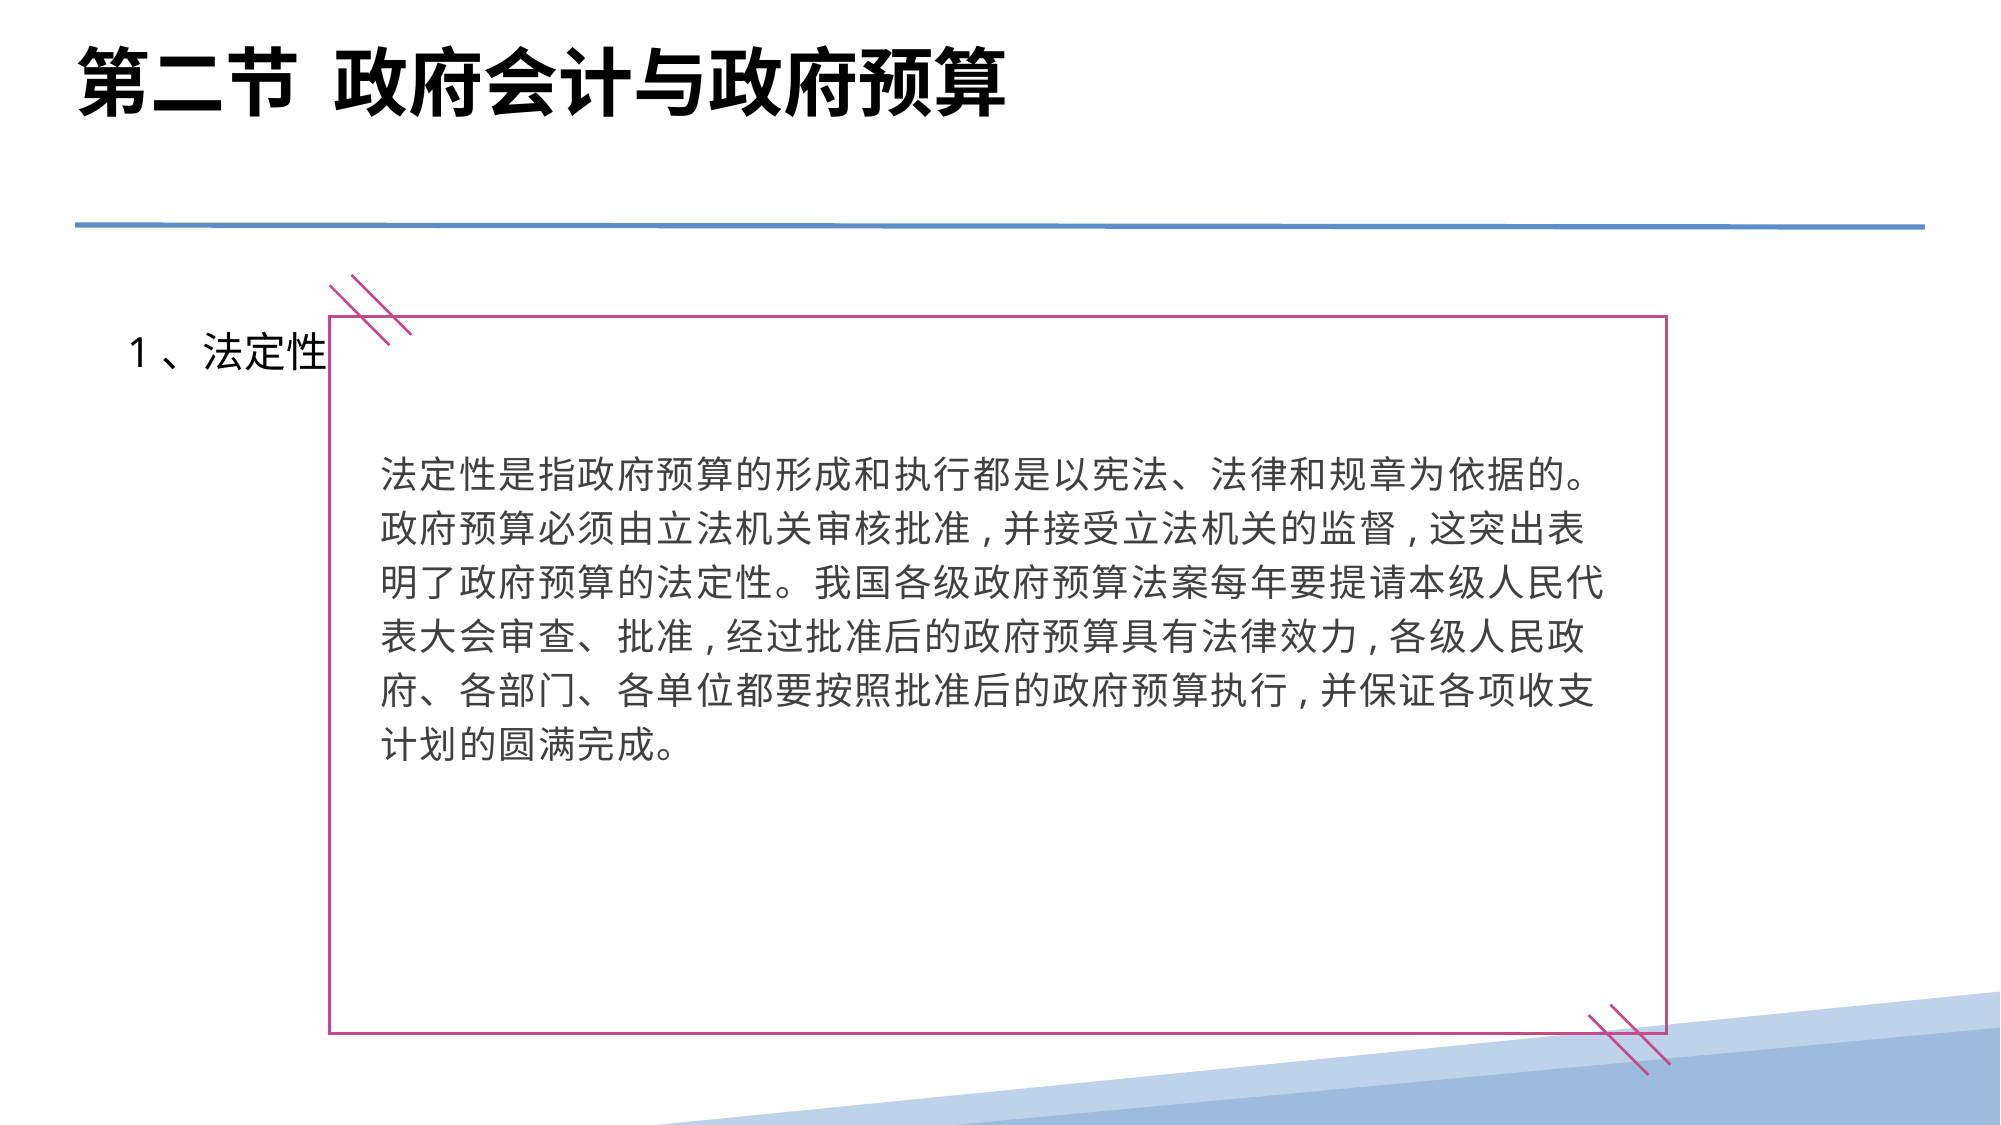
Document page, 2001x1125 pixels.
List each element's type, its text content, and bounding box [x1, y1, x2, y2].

text_box [328, 316, 1668, 1034]
text_box 1、法定性 [127, 315, 329, 389]
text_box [351, 274, 412, 335]
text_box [656, 991, 2000, 1125]
text_box 第二节 政府会计与政府预算 [75, 24, 1925, 125]
text_box 1、法定性 [412, 315, 1925, 389]
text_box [329, 285, 390, 346]
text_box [74, 224, 1925, 228]
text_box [1610, 1004, 1671, 1065]
text_box 法定性是指政府预算的形成和执行都是以宪法、法律和规章为依据的。政府预算必须由立法机关审核批准,并接受立法机关的监督,这突出表明了政府预算的法定性。我国各级政府预算法案每年要提请本级人民代表大会审查、批准,经过批准后的政府预算具有法律效力,各级人民政府、各部门、各单位都要按照批准后的政府预算执行,并保证各项收支计划的圆满完成。 [369, 388, 1627, 962]
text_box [1588, 1015, 1649, 1075]
